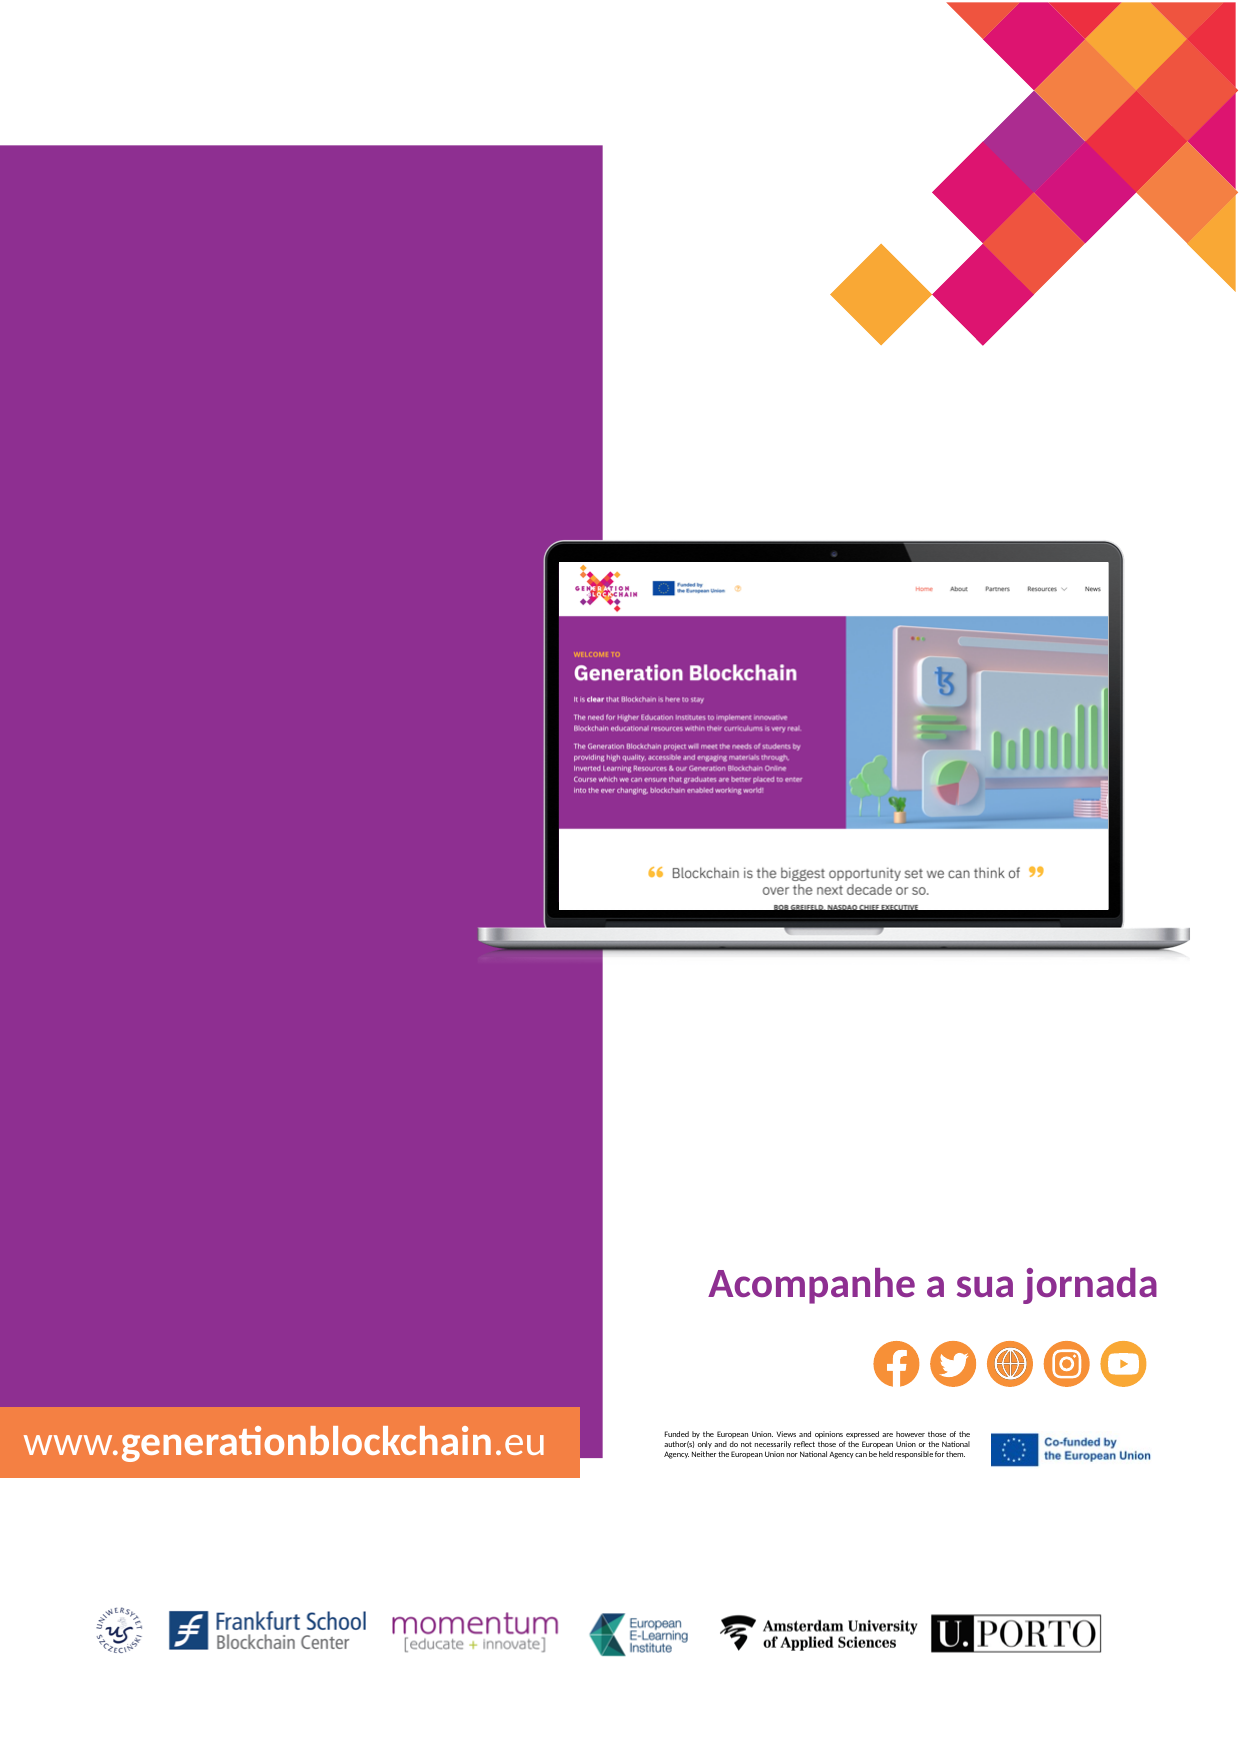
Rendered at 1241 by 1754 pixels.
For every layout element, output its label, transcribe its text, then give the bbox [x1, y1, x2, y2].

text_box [930, 1340, 977, 1387]
text_box Acompanhe a sua jornada [639, 1247, 1174, 1362]
picture [67, 1585, 1113, 1677]
list www.generationblockchain.eu [8, 1406, 563, 1506]
picture [559, 562, 1108, 910]
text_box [873, 1340, 920, 1387]
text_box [986, 1340, 1033, 1387]
picture [991, 1431, 1152, 1469]
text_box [1043, 1340, 1090, 1387]
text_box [443, 521, 1216, 992]
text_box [1100, 1340, 1147, 1387]
